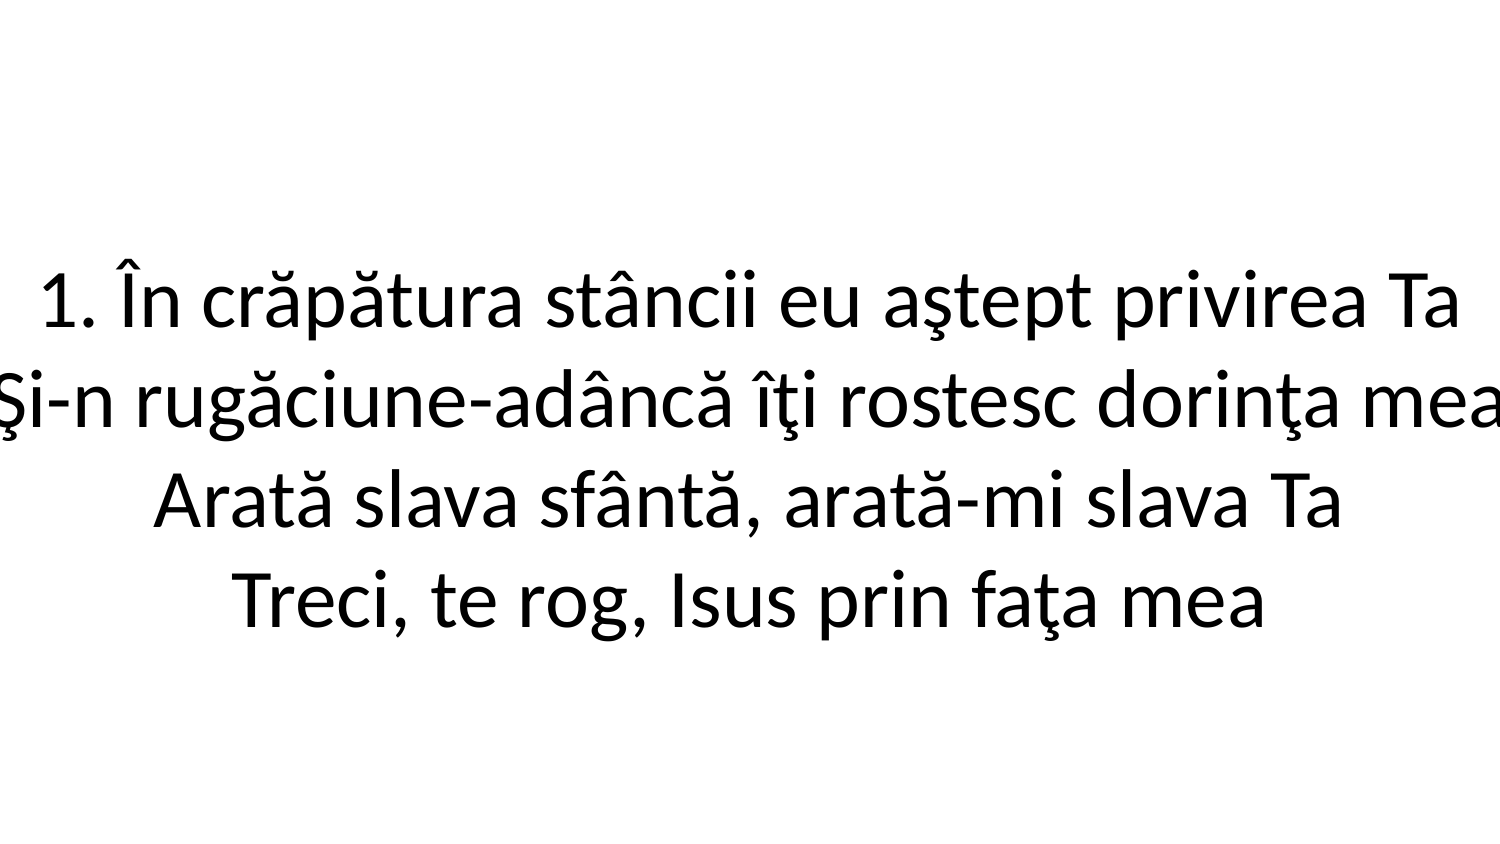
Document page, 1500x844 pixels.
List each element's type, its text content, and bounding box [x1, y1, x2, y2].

text_box 1. În crăpătura stâncii eu aştept privirea Ta Şi-n rugăciune-adâncă îţi rostesc dorinţa mea Arată slava sfântă, arată-mi slava Ta Treci, te rog, Isus prin faţa mea [0, 192, 1500, 652]
